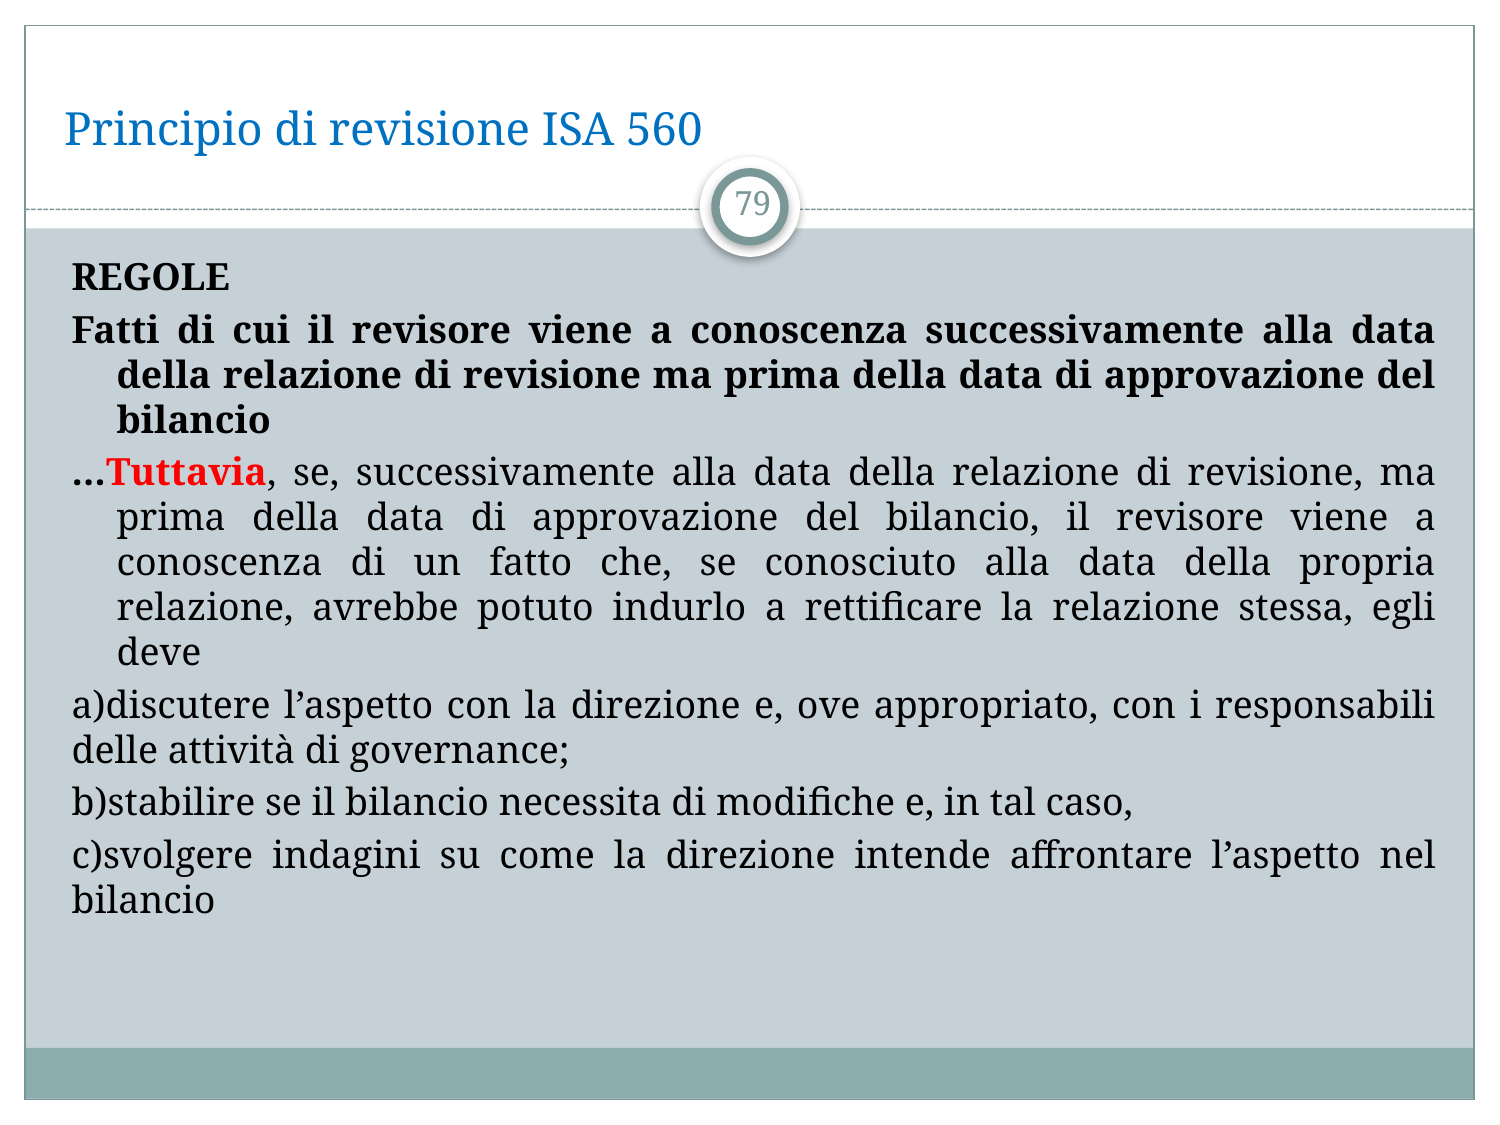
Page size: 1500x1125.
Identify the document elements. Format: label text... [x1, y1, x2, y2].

list REGOLE Fatti di cui il revisore viene a conoscenza successivamente alla data della relazione di revisione ma prima della data di approvazione del bilancio …Tuttavia, se, successivamente alla data della relazione di revisione, ma prima della data di approvazione del bilancio, il revisore viene a conoscenza di un fatto che, se conosciuto alla data della propria relazione, avrebbe potuto indurlo a rettificare la relazione stessa, egli deve a)discutere l’aspetto con la direzione e, ove appropriato, con i responsabili delle attività di governance; b)stabilire se il bilancio necessita di modifiche e, in tal caso, c)svolgere indagini su come la direzione intende affrontare l’aspetto nel bilancio [56, 245, 1452, 996]
slide_number 79 [715, 168, 791, 241]
title Principio di revisione ISA 560 [49, 37, 1450, 162]
